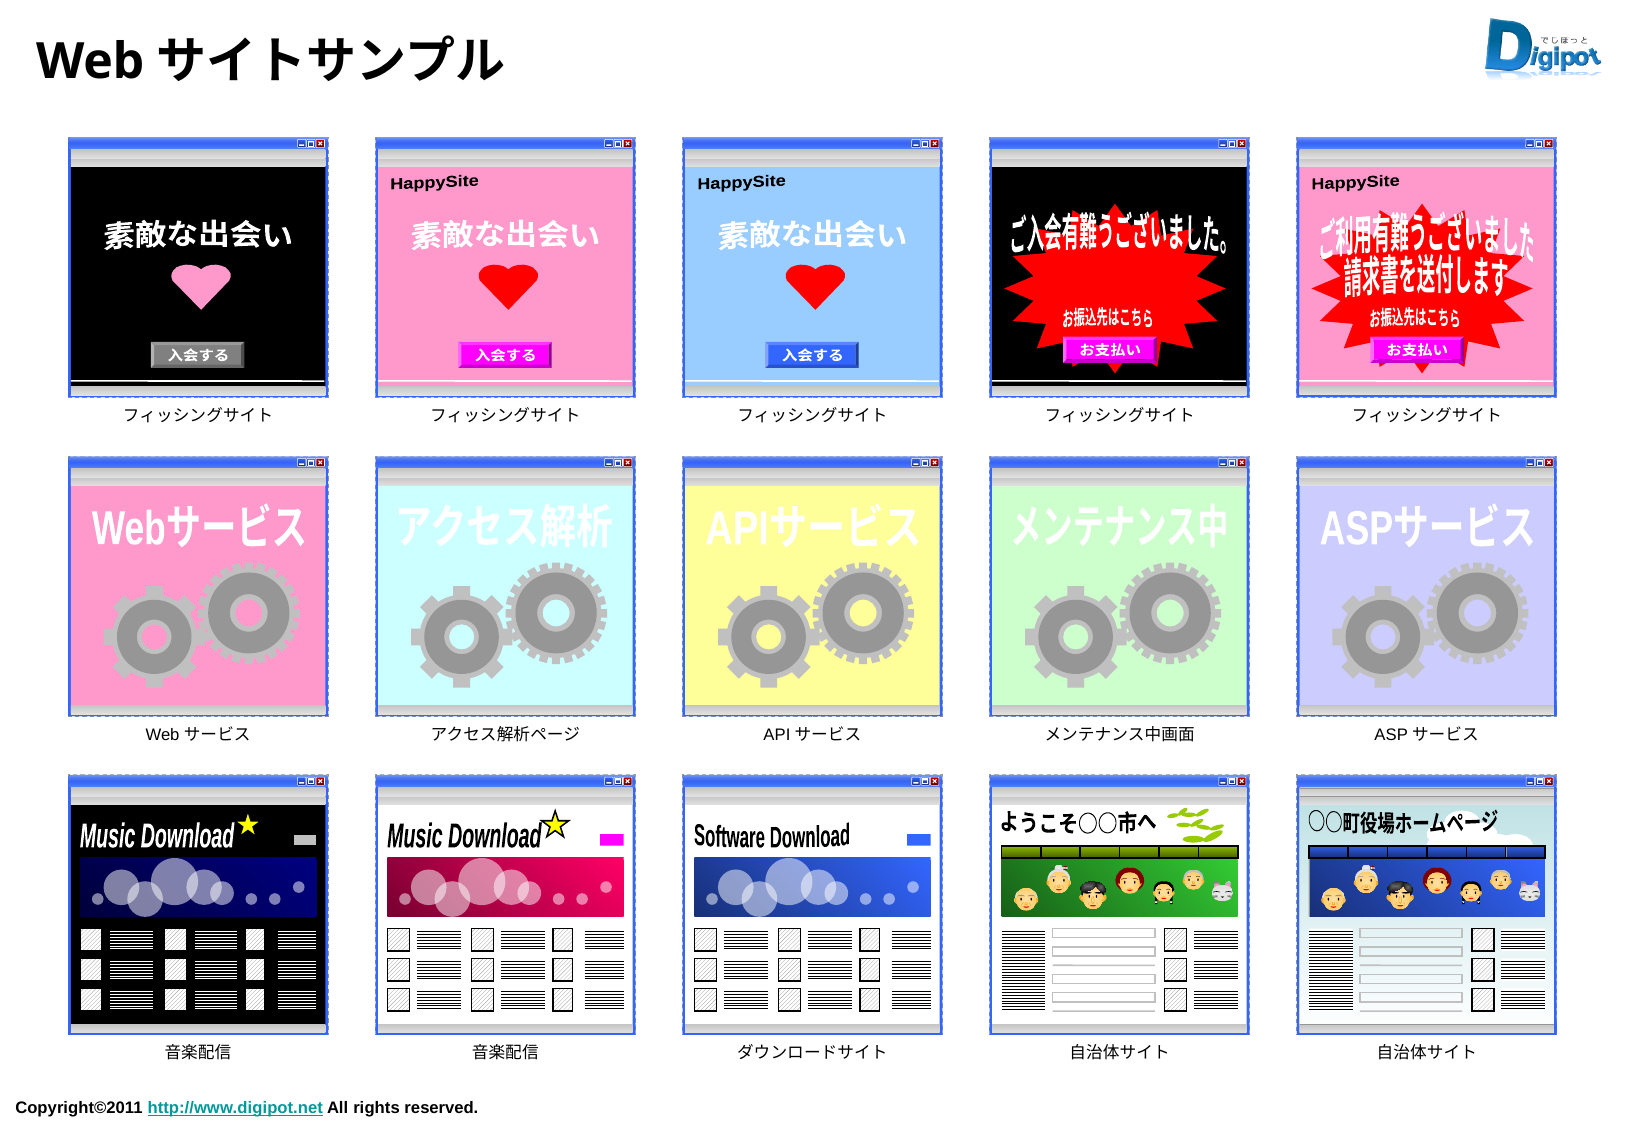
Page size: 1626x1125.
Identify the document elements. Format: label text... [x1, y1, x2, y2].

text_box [68, 137, 329, 398]
text_box 自治体サイト [1296, 1035, 1557, 1063]
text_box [375, 137, 636, 398]
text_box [68, 456, 329, 717]
text_box APIサービス [682, 717, 943, 744]
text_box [682, 774, 943, 1035]
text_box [989, 456, 1250, 717]
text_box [375, 774, 636, 1035]
title Webサイトサンプル [21, 19, 881, 98]
text_box フィッシングサイト [682, 398, 943, 425]
text_box ASPサービス [1296, 717, 1557, 744]
text_box 音楽配信 [375, 1035, 636, 1063]
text_box ダウンロードサイト [682, 1035, 943, 1063]
text_box フィッシングサイト [68, 398, 329, 425]
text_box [1296, 456, 1557, 717]
text_box アクセス解析ページ [375, 717, 636, 744]
text_box メンテナンス中画面 [989, 717, 1250, 744]
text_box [1296, 137, 1557, 398]
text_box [989, 137, 1250, 398]
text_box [1296, 774, 1557, 1035]
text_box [989, 774, 1250, 1035]
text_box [68, 774, 329, 1035]
text_box Webサービス [68, 717, 329, 744]
text_box フィッシングサイト [1296, 398, 1557, 425]
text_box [375, 456, 636, 717]
text_box 自治体サイト [989, 1035, 1250, 1063]
picture [1485, 18, 1602, 82]
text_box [682, 137, 943, 398]
text_box フィッシングサイト [375, 398, 636, 425]
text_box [682, 456, 943, 717]
text_box フィッシングサイト [989, 398, 1250, 425]
text_box 音楽配信 [68, 1035, 329, 1063]
